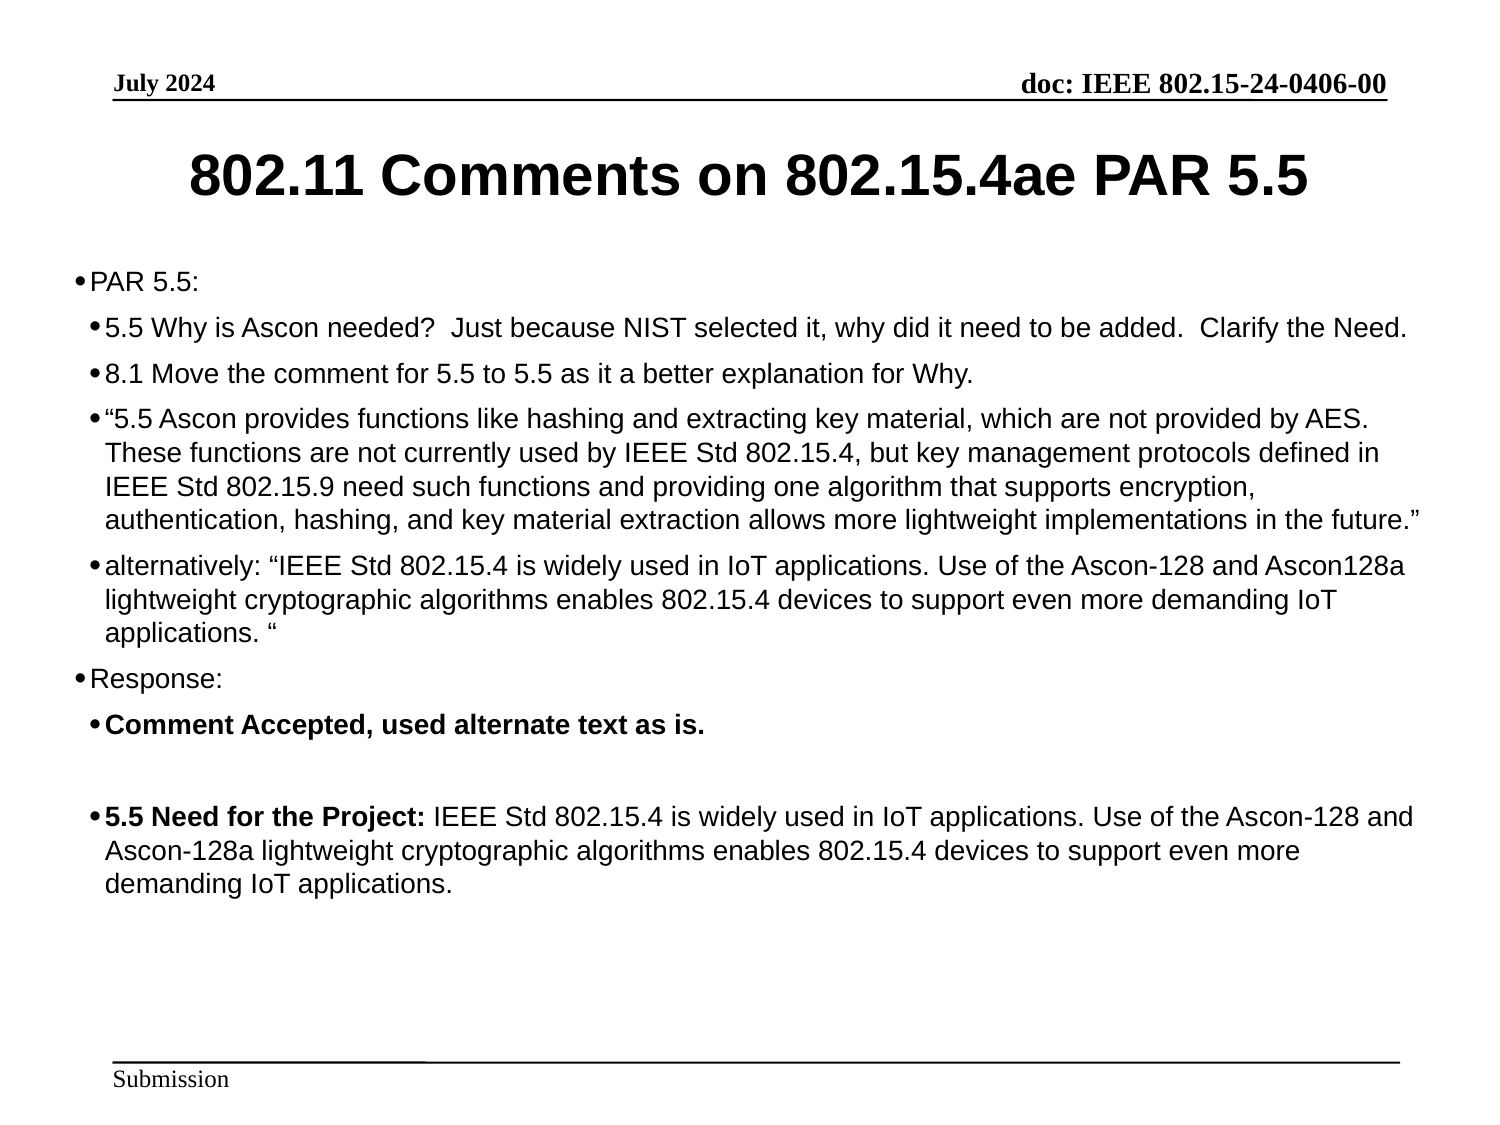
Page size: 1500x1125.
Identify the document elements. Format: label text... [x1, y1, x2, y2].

text_box 802.11 Comments on 802.15.4ae PAR 5.5 [74, 112, 1425, 233]
text_box PAR 5.5: 5.5 Why is Ascon needed? Just because NIST selected it, why did it need to be added. Clarify the Need. 8.1 Move the comment for 5.5 to 5.5 as it a better explanation for Why. “5.5 Ascon provides functions like hashing and extracting key material, which are not provided by AES. These functions are not currently used by IEEE Std 802.15.4, but key management protocols defined in IEEE Std 802.15.9 need such functions and providing one algorithm that supports encryption, authentication, hashing, and key material extraction allows more lightweight implementations in the future.” alternatively: “IEEE Std 802.15.4 is widely used in IoT applications. Use of the Ascon-128 and Ascon128a lightweight cryptographic algorithms enables 802.15.4 devices to support even more demanding IoT applications. “ Response: Comment Accepted, used alternate text as is. 5.5 Need for the Project: IEEE Std 802.15.4 is widely used in IoT applications. Use of the Ascon-128 and Ascon-128a lightweight cryptographic algorithms enables 802.15.4 devices to support even more demanding IoT applications. [74, 263, 1425, 916]
